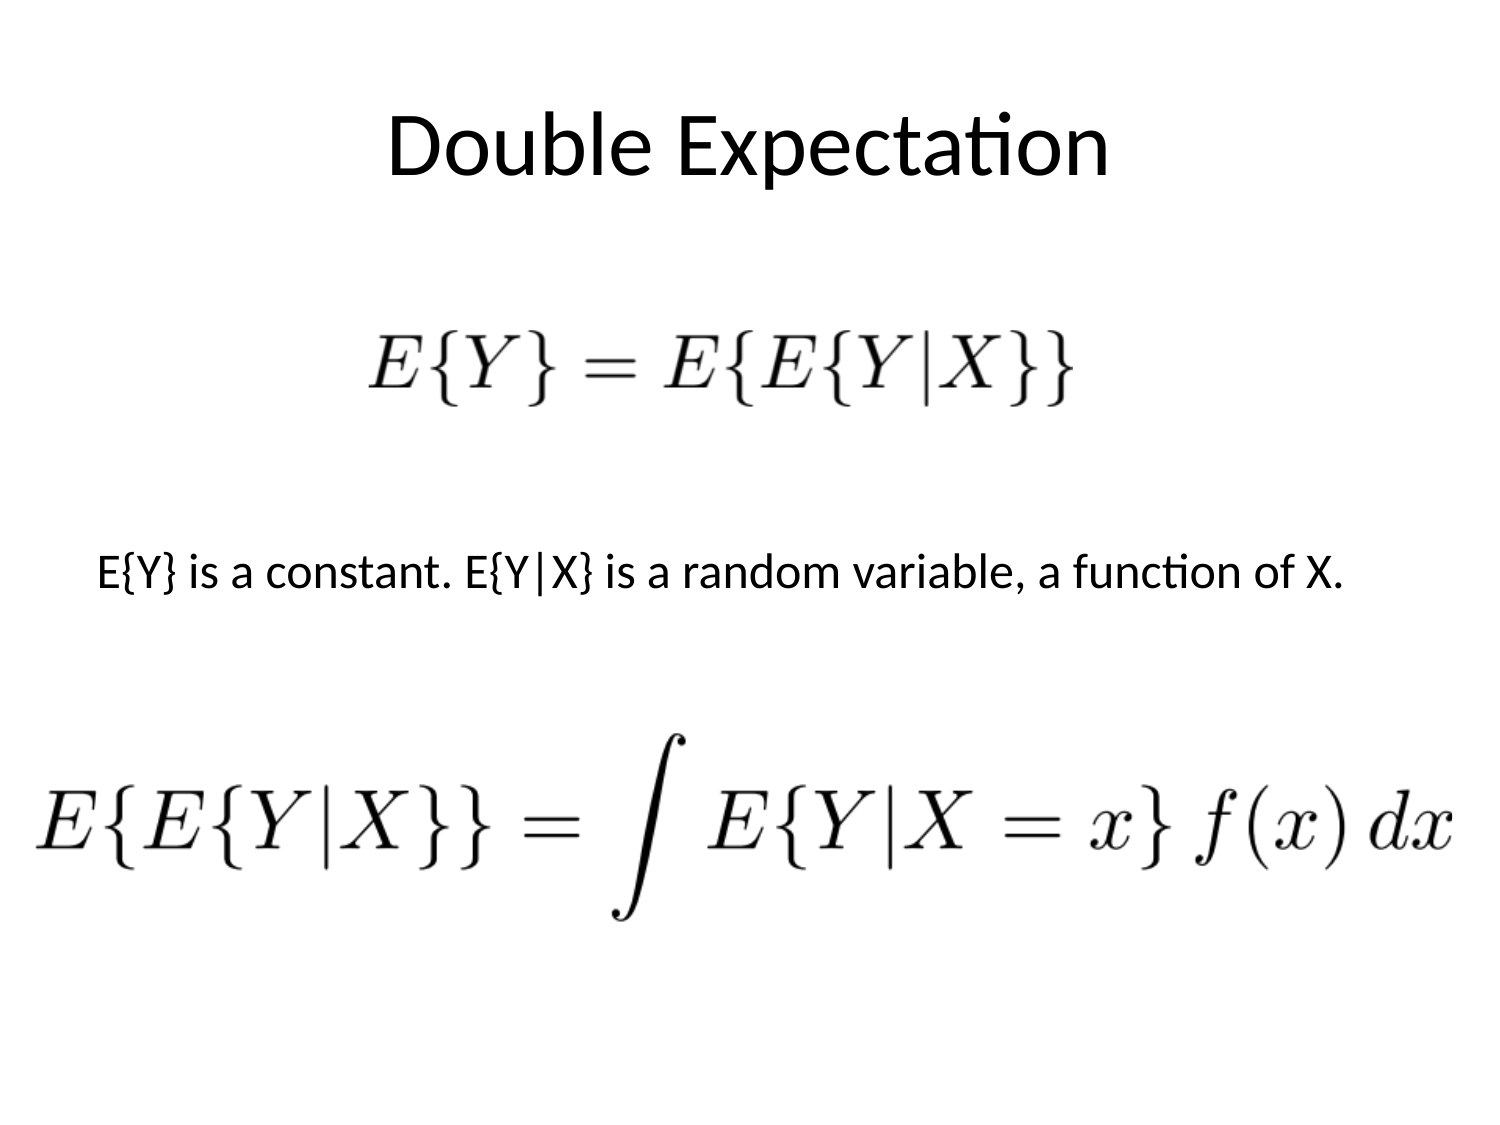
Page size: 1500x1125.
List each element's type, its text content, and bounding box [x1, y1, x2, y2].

picture [35, 731, 1453, 922]
picture [368, 328, 1074, 409]
text_box E{Y} is a constant. E{Y|X} is a random variable, a function of X. [81, 531, 1361, 606]
title Double Expectation [75, 45, 1425, 233]
